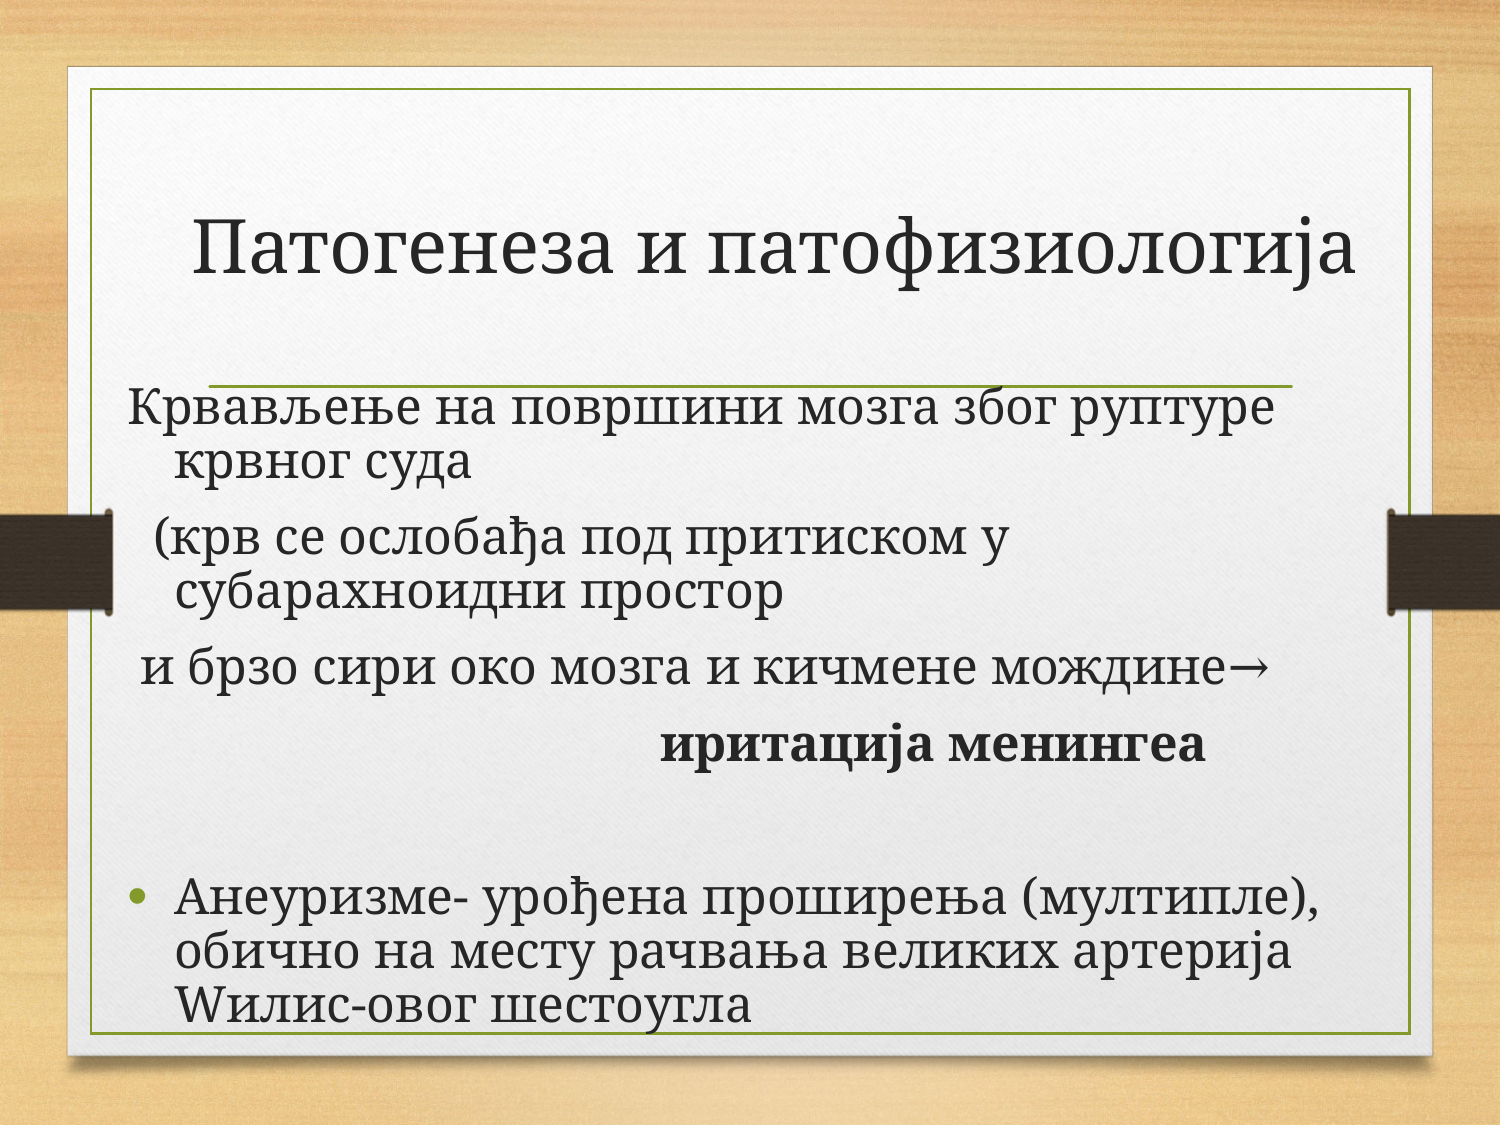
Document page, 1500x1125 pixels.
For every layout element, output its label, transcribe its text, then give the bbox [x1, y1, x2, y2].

picture [0, 0, 1500, 1125]
title Патогенеза и патофизиологија [100, 184, 1451, 303]
list Крвављење на површини мозга због руптуре крвног суда (крв се ослобађа под притиском у субарахноидни простор и брзо сири око мозга и кичмене мождине→ иритација менингеа Анеуризме- урођена проширења (мултипле), обично на месту рачвања великих артерија Wилис-овог шестоугла [112, 373, 1376, 941]
